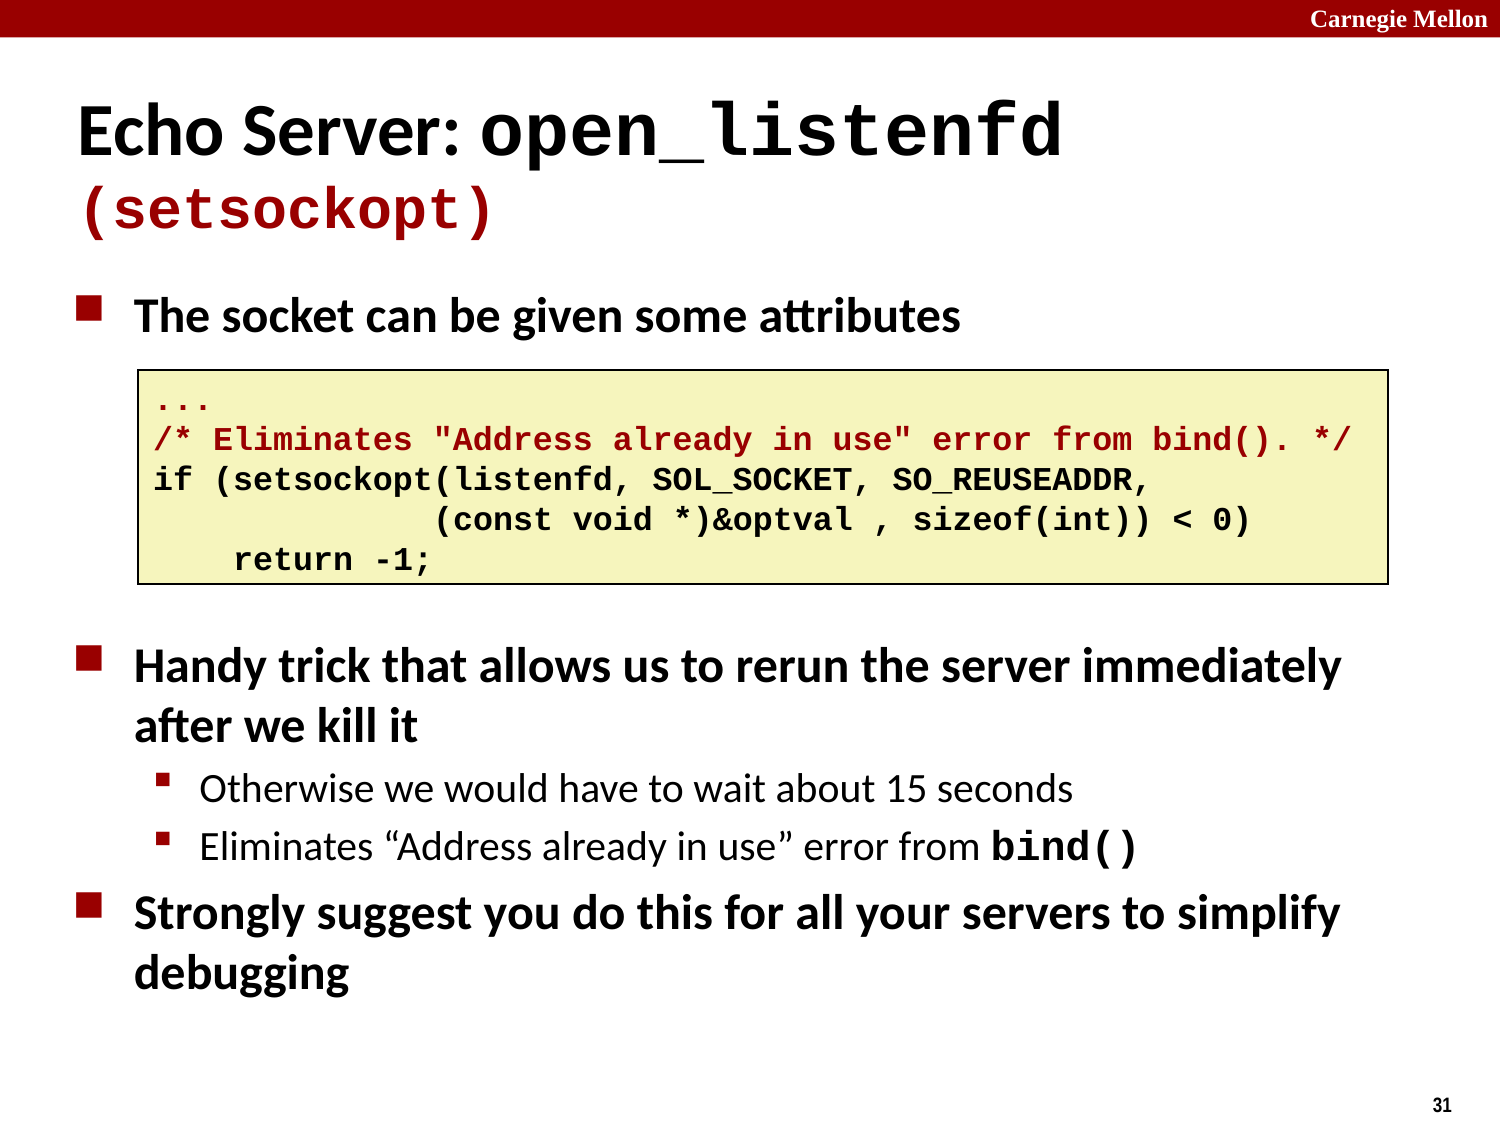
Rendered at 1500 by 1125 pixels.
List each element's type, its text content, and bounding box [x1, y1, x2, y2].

text_box ... /* Eliminates "Address already in use" error from bind(). */ if (setsockopt(listenfd, SOL_SOCKET, SO_REUSEADDR, (const void *)&optval , sizeof(int)) < 0) return -1; [138, 369, 1389, 585]
title Echo Server: open_listenfd (setsockopt) [62, 70, 1351, 251]
list The socket can be given some attributes Handy trick that allows us to rerun the server immediately after we kill it Otherwise we would have to wait about 15 seconds Eliminates “Address already in use” error from bind() Strongly suggest you do this for all your servers to simplify debugging [62, 274, 1426, 1076]
